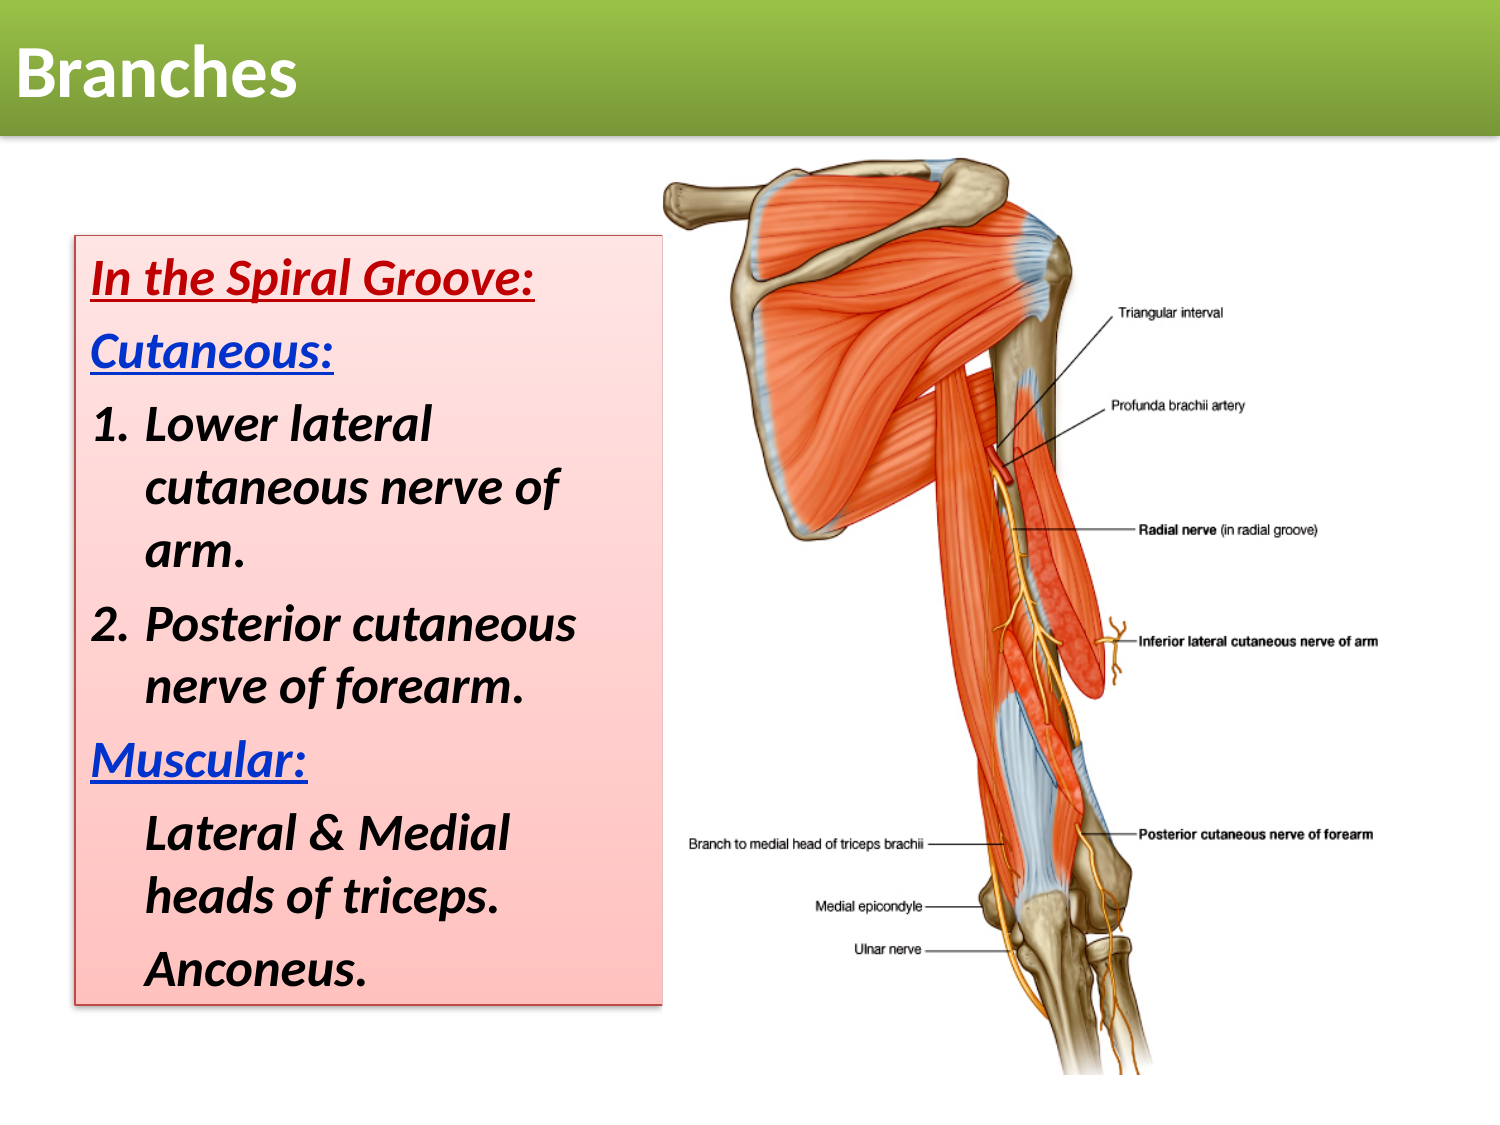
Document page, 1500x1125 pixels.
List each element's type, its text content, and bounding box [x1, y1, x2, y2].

title Branches [0, 0, 1500, 136]
list In the Spiral Groove: Cutaneous: Lower lateral cutaneous nerve of arm. Posterior cutaneous nerve of forearm. Muscular: Lateral & Medial heads of triceps. Anconeus. [74, 235, 657, 1006]
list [662, 156, 1378, 1076]
